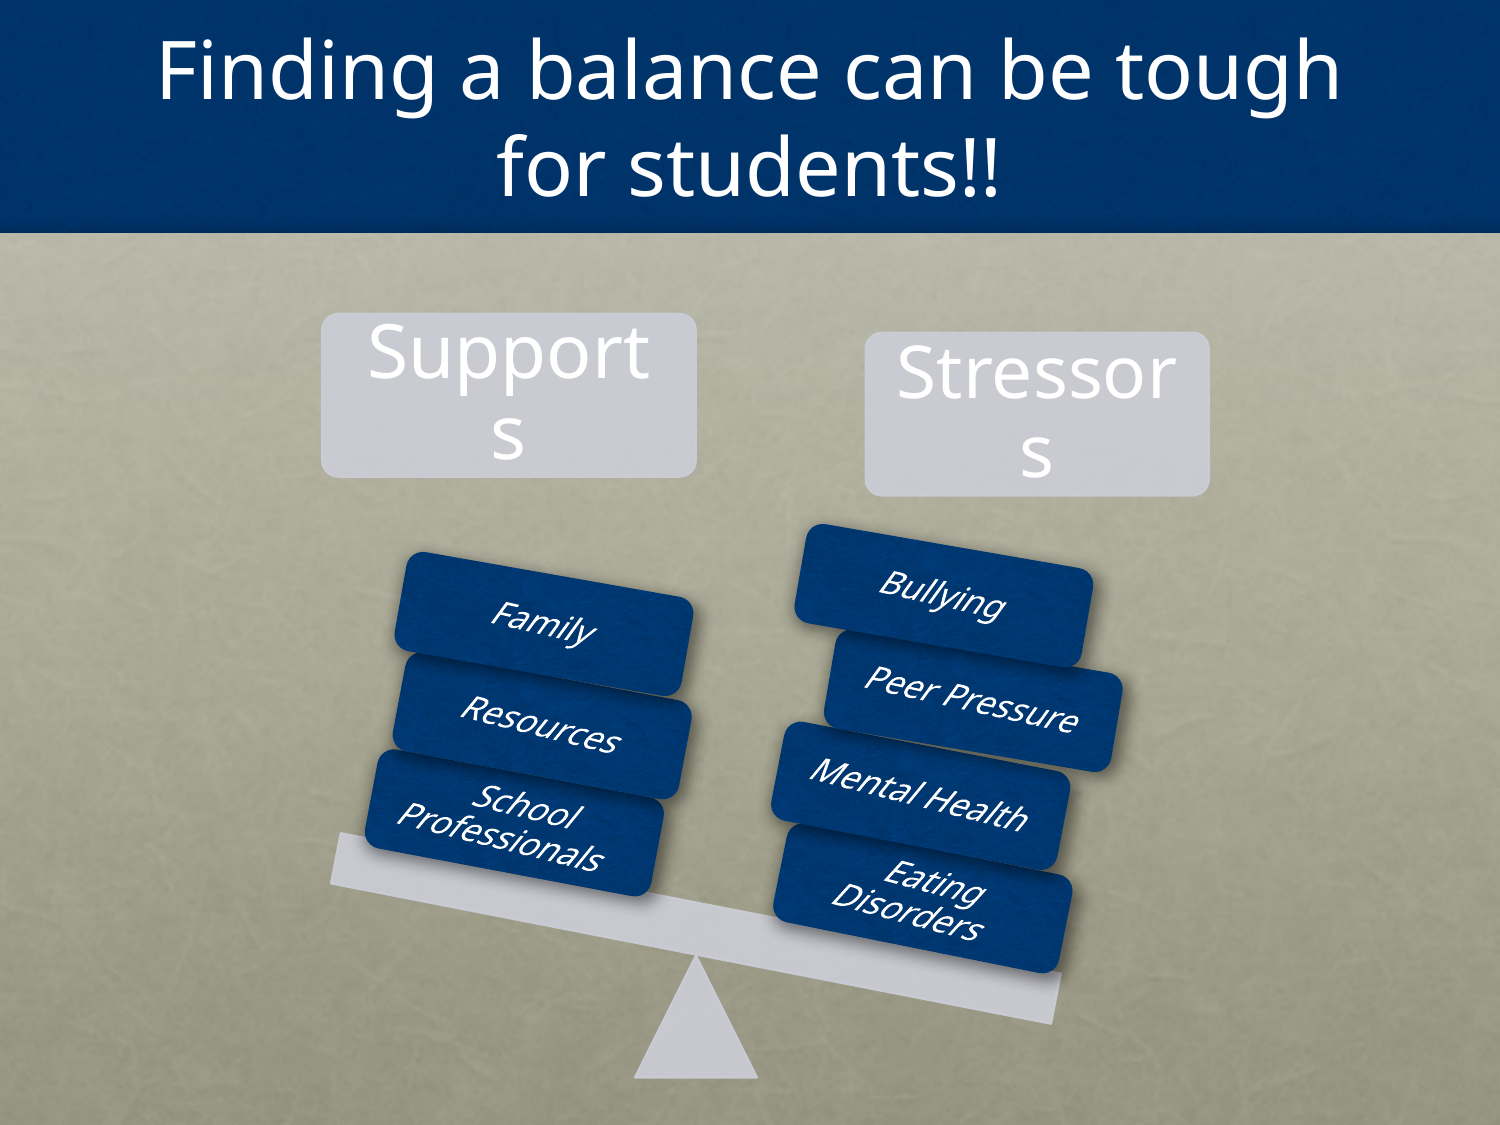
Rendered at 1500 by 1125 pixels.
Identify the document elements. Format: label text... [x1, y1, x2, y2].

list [0, 261, 1393, 1079]
picture [0, 214, 1500, 1125]
title Finding a balance can be tough for students!! [127, 10, 1372, 221]
